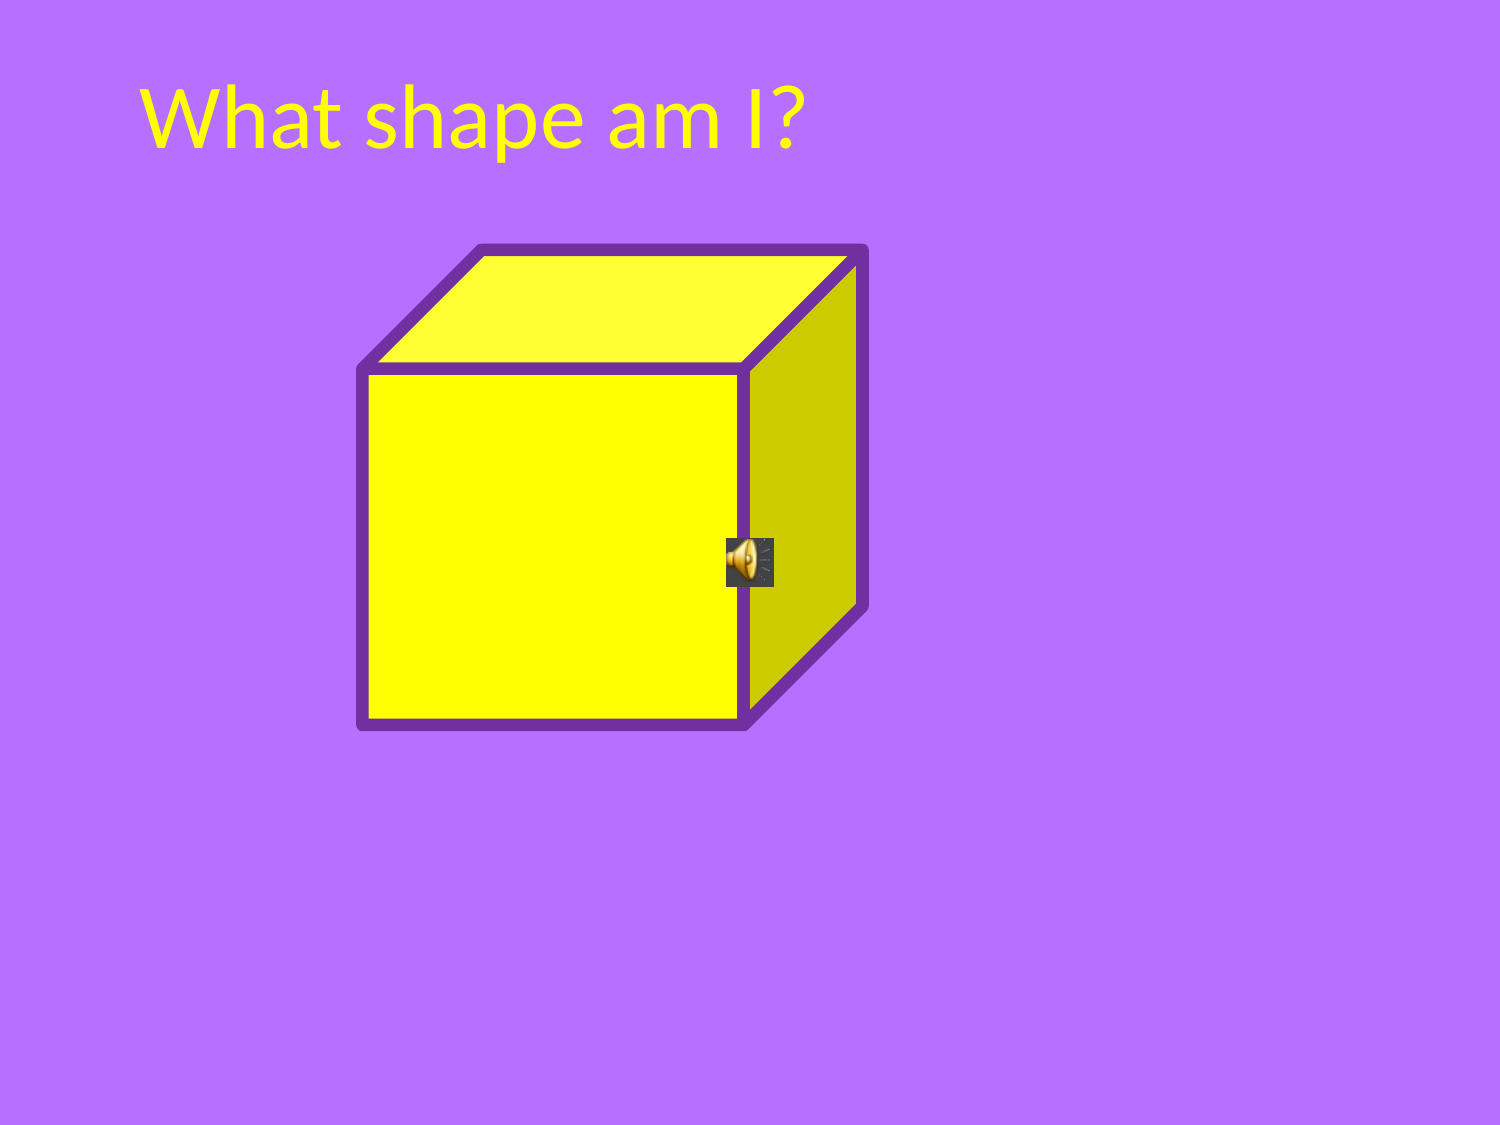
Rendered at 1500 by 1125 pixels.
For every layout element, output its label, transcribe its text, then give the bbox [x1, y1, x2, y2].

picture [724, 537, 776, 588]
text_box [360, 247, 865, 728]
text_box What shape am I? [124, 49, 1113, 175]
